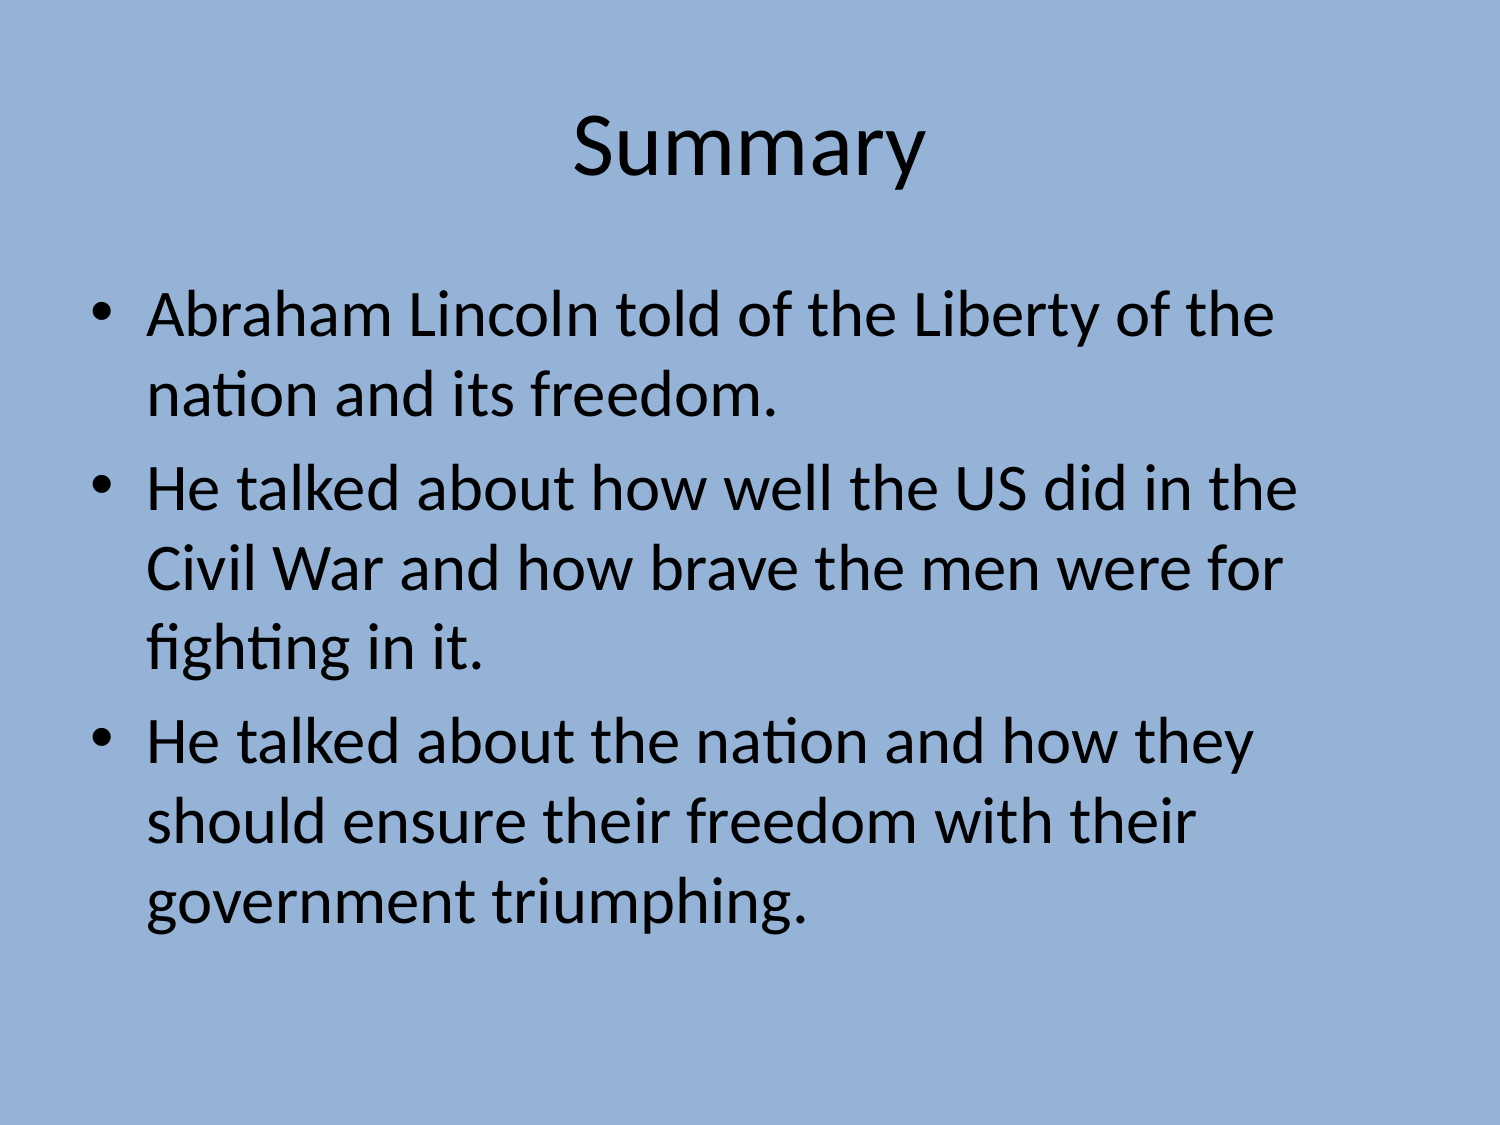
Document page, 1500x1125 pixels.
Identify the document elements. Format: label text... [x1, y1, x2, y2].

list Abraham Lincoln told of the Liberty of the nation and its freedom. He talked about how well the US did in the Civil War and how brave the men were for fighting in it. He talked about the nation and how they should ensure their freedom with their government triumphing. [75, 262, 1425, 1005]
title Summary [75, 45, 1425, 233]
